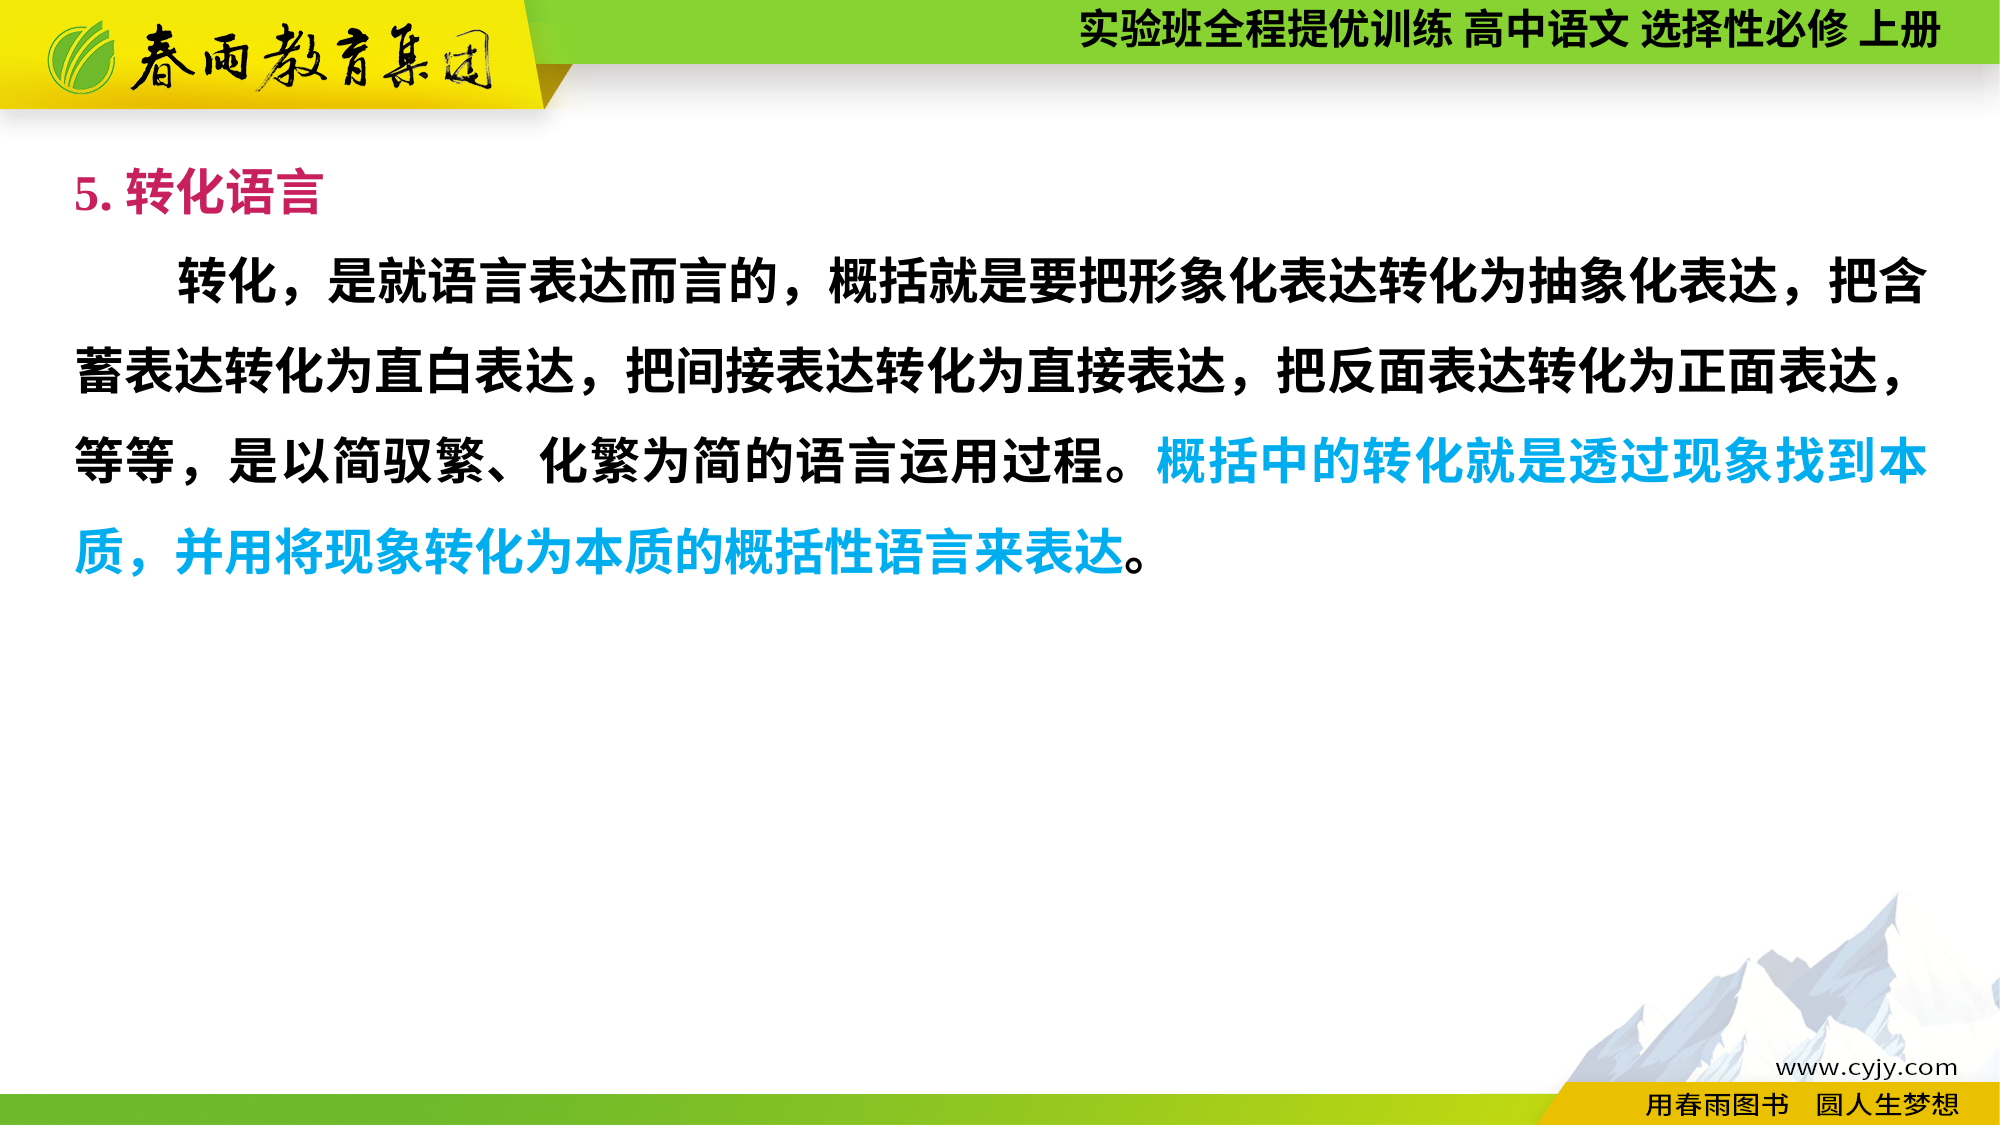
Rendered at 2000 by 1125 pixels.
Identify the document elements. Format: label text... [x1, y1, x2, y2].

picture [0, 0, 2000, 1125]
list 5.转化语言 转化，是就语言表达而言的，概括就是要把形象化表达转化为抽象化表达，把含蓄表达转化为直白表达，把间接表达转化为直接表达，把反面表达转化为正面表达，等等，是以简驭繁、化繁为简的语言运用过程。概括中的转化就是透过现象找到本质，并用将现象转化为本质的概括性语言来表达。 [59, 122, 1944, 592]
